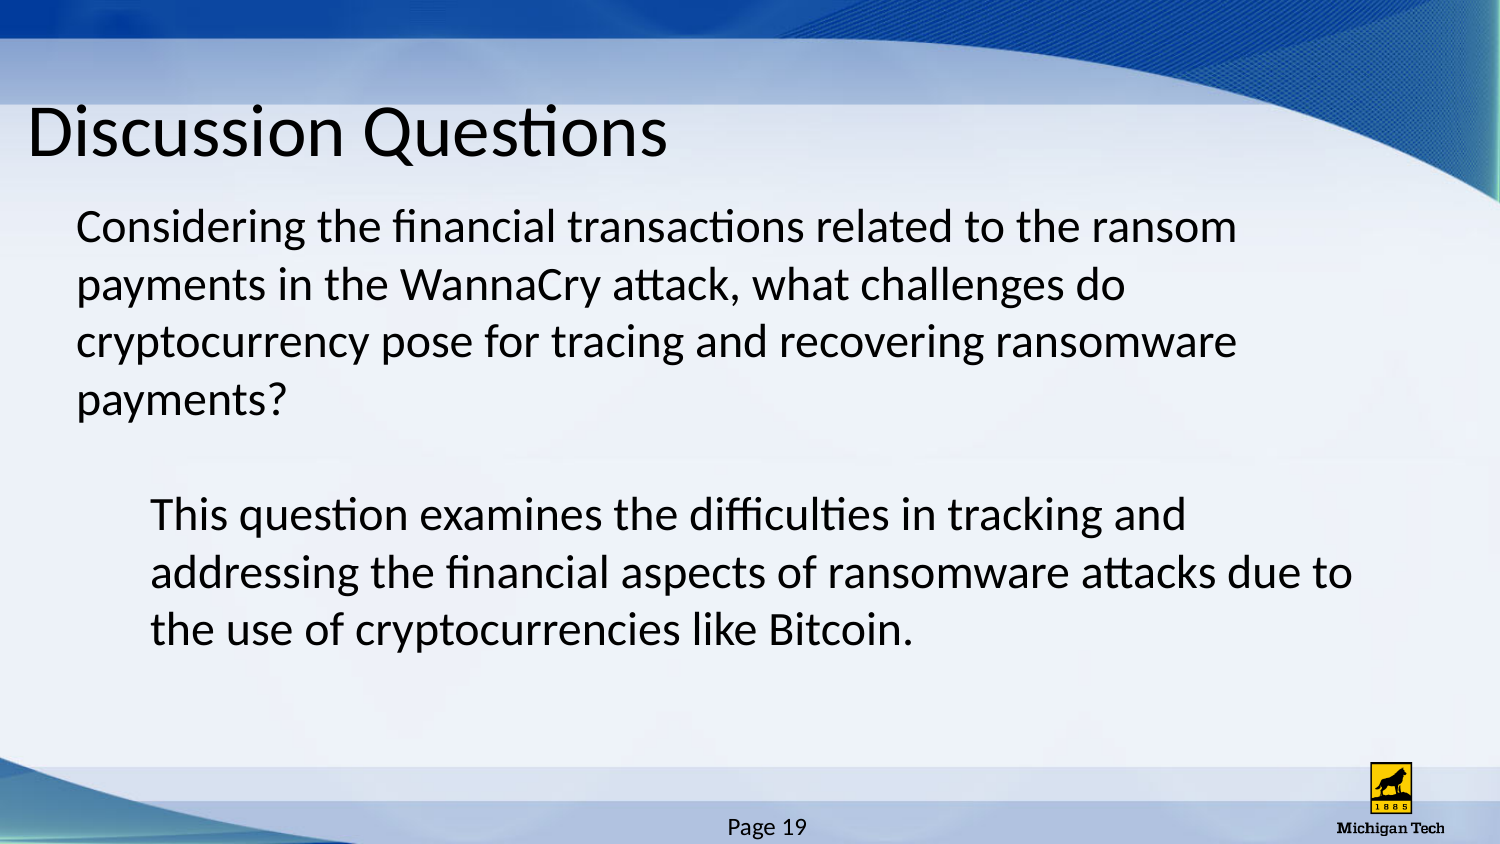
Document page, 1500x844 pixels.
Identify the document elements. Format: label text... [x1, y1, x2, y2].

title Discussion Questions [12, 56, 1263, 197]
picture [0, 0, 1500, 844]
list Considering the financial transactions related to the ransom payments in the WannaCry attack, what challenges do cryptocurrency pose for tracing and recovering ransomware payments? This question examines the difficulties in tracking and addressing the financial aspects of ransomware attacks due to the use of cryptocurrencies like Bitcoin. [61, 187, 1412, 788]
